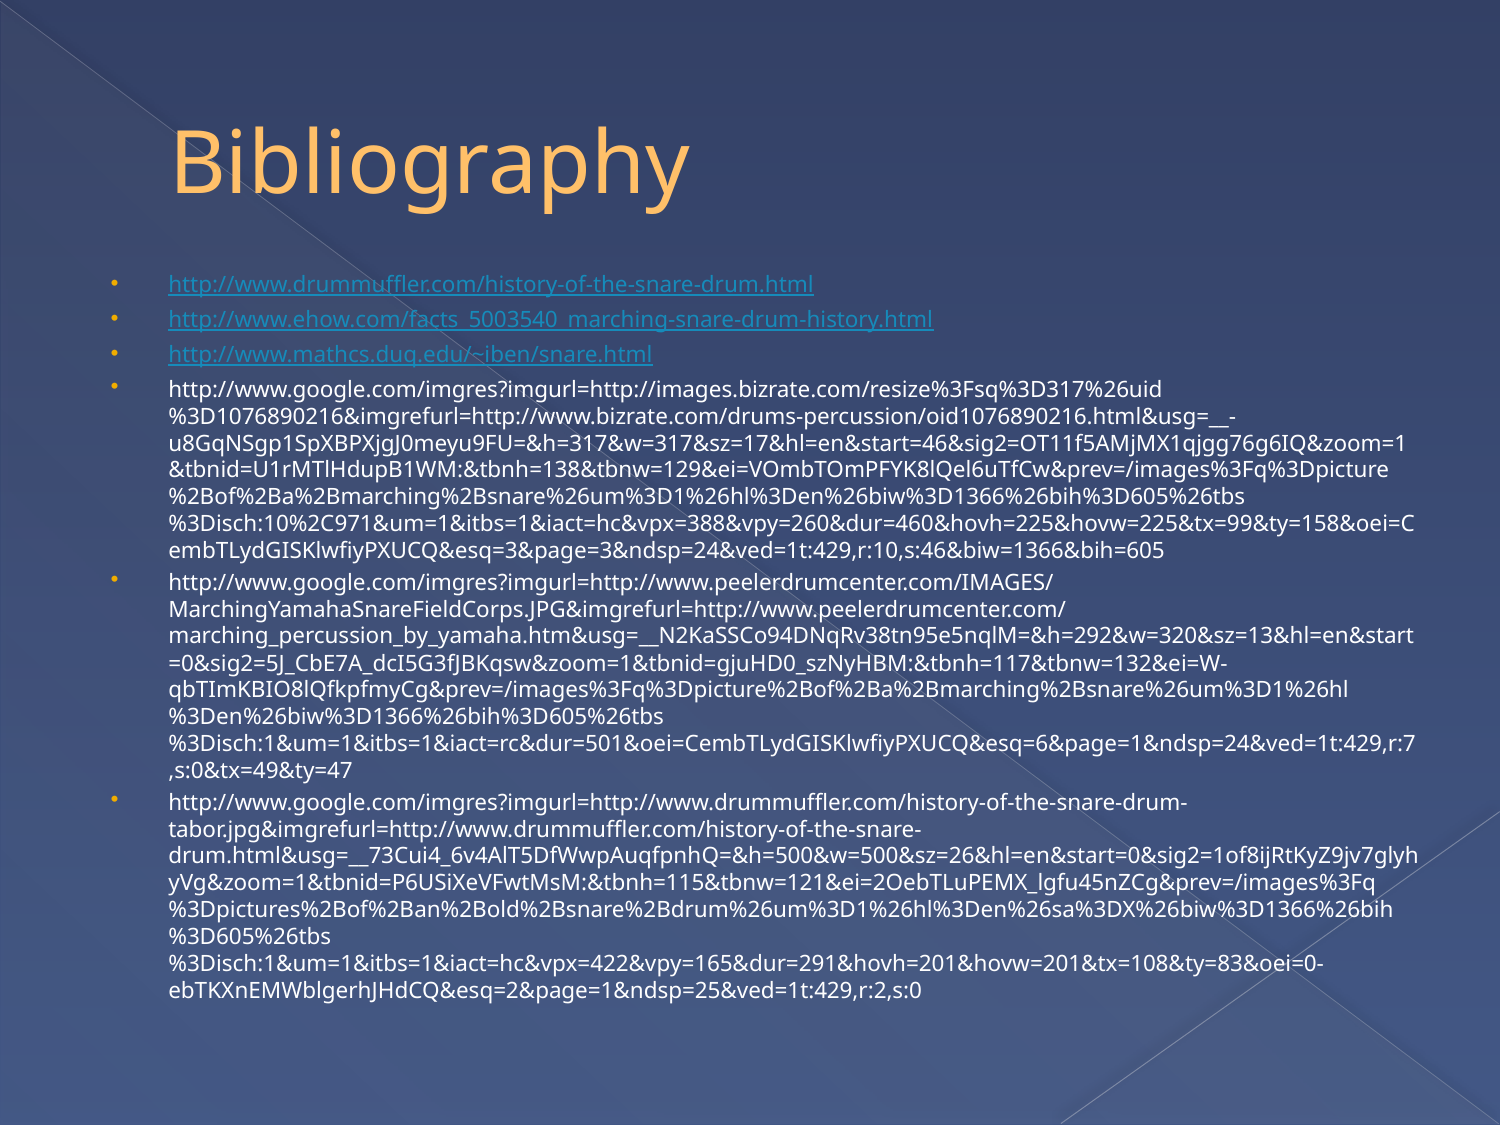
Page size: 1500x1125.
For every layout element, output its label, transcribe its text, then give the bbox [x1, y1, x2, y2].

title Bibliography [75, 43, 1425, 274]
list http://www.drummuffler.com/history-of-the-snare-drum.html http://www.ehow.com/facts_5003540_marching-snare-drum-history.html http://www.mathcs.duq.edu/~iben/snare.html http://www.google.com/imgres?imgurl=http://images.bizrate.com/resize%3Fsq%3D317%26uid%3D1076890216&imgrefurl=http://www.bizrate.com/drums-percussion/oid1076890216.html&usg=__-u8GqNSgp1SpXBPXjgJ0meyu9FU=&h=317&w=317&sz=17&hl=en&start=46&sig2=OT11f5AMjMX1qjgg76g6IQ&zoom=1&tbnid=U1rMTlHdupB1WM:&tbnh=138&tbnw=129&ei=VOmbTOmPFYK8lQel6uTfCw&prev=/images%3Fq%3Dpicture%2Bof%2Ba%2Bmarching%2Bsnare%26um%3D1%26hl%3Den%26biw%3D1366%26bih%3D605%26tbs%3Disch:10%2C971&um=1&itbs=1&iact=hc&vpx=388&vpy=260&dur=460&hovh=225&hovw=225&tx=99&ty=158&oei=CembTLydGISKlwfiyPXUCQ&esq=3&page=3&ndsp=24&ved=1t:429,r:10,s:46&biw=1366&bih=605 http://www.google.com/imgres?imgurl=http://www.peelerdrumcenter.com/IMAGES/MarchingYamahaSnareFieldCorps.JPG&imgrefurl=http://www.peelerdrumcenter.com/marching_percussion_by_yamaha.htm&usg=__N2KaSSCo94DNqRv38tn95e5nqlM=&h=292&w=320&sz=13&hl=en&start=0&sig2=5J_CbE7A_dcI5G3fJBKqsw&zoom=1&tbnid=gjuHD0_szNyHBM:&tbnh=117&tbnw=132&ei=W-qbTImKBIO8lQfkpfmyCg&prev=/images%3Fq%3Dpicture%2Bof%2Ba%2Bmarching%2Bsnare%26um%3D1%26hl%3Den%26biw%3D1366%26bih%3D605%26tbs%3Disch:1&um=1&itbs=1&iact=rc&dur=501&oei=CembTLydGISKlwfiyPXUCQ&esq=6&page=1&ndsp=24&ved=1t:429,r:7,s:0&tx=49&ty=47 http://www.google.com/imgres?imgurl=http://www.drummuffler.com/history-of-the-snare-drum-tabor.jpg&imgrefurl=http://www.drummuffler.com/history-of-the-snare-drum.html&usg=__73Cui4_6v4AlT5DfWwpAuqfpnhQ=&h=500&w=500&sz=26&hl=en&start=0&sig2=1of8ijRtKyZ9jv7glyhyVg&zoom=1&tbnid=P6USiXeVFwtMsM:&tbnh=115&tbnw=121&ei=2OebTLuPEMX_lgfu45nZCg&prev=/images%3Fq%3Dpictures%2Bof%2Ban%2Bold%2Bsnare%2Bdrum%26um%3D1%26hl%3Den%26sa%3DX%26biw%3D1366%26bih%3D605%26tbs%3Disch:1&um=1&itbs=1&iact=hc&vpx=422&vpy=165&dur=291&hovh=201&hovw=201&tx=108&ty=83&oei=0-ebTKXnEMWblgerhJHdCQ&esq=2&page=1&ndsp=25&ved=1t:429,r:2,s:0 [87, 262, 1438, 1013]
